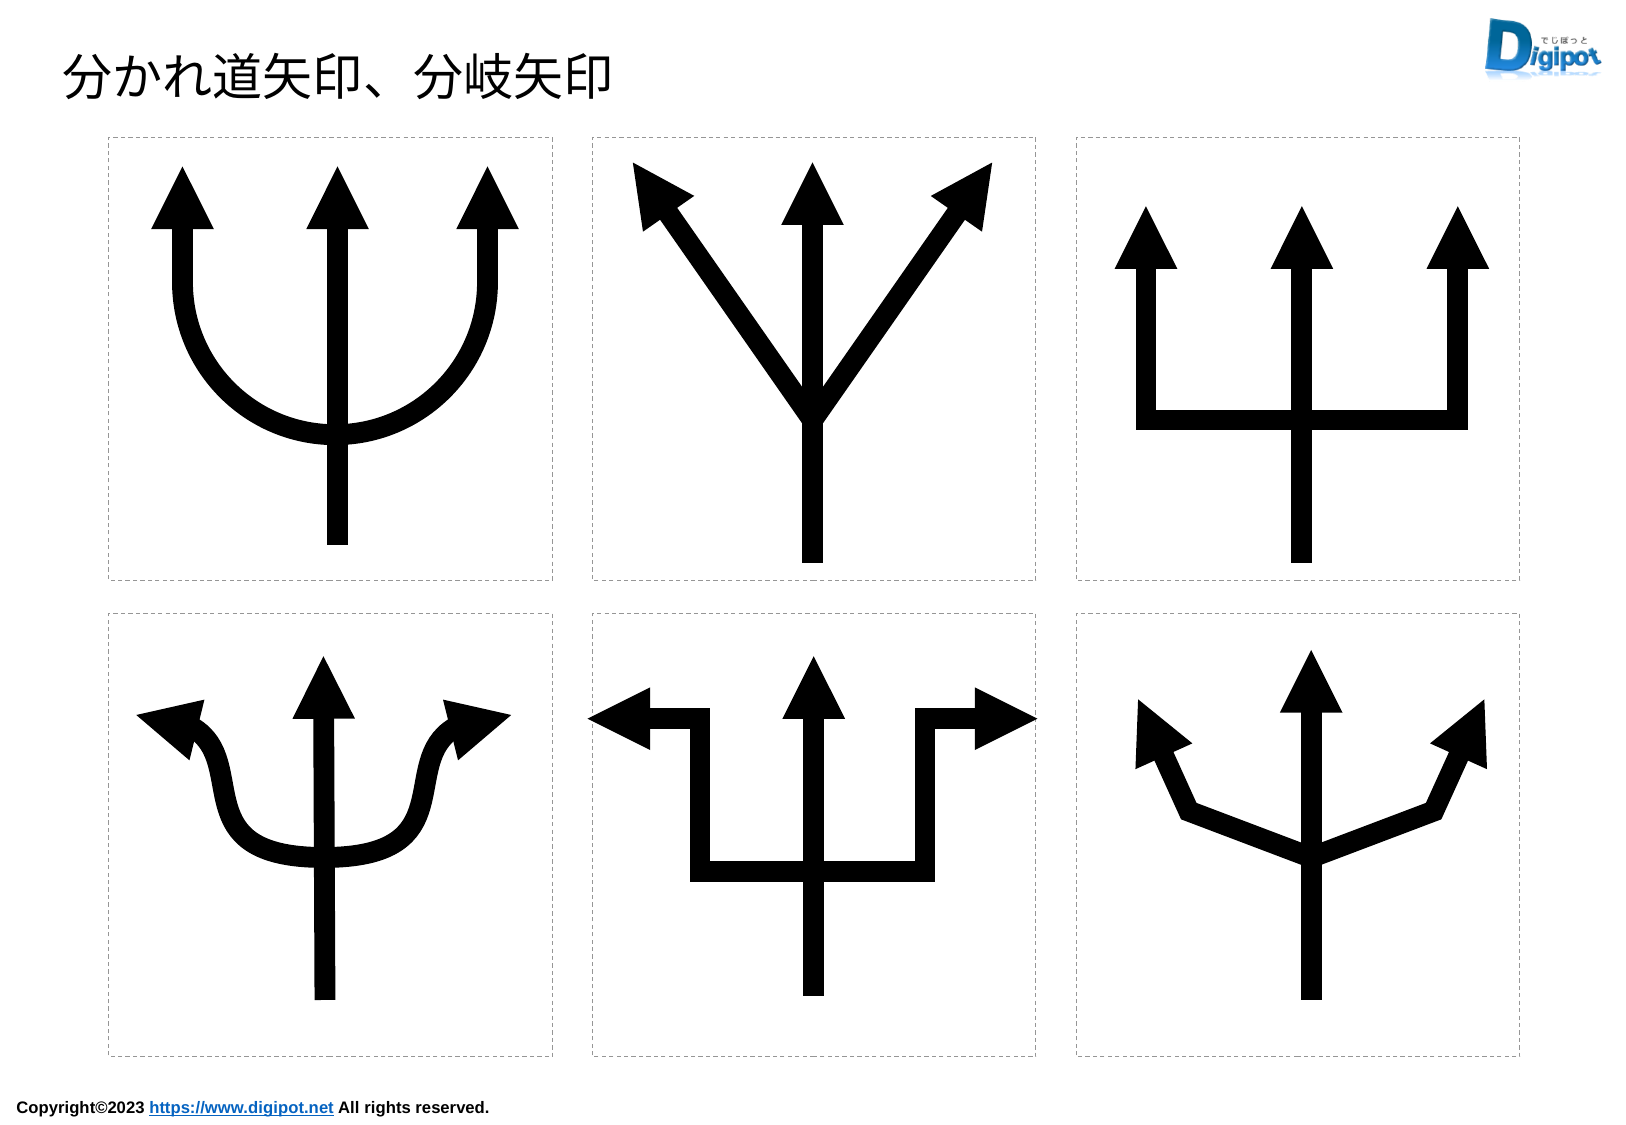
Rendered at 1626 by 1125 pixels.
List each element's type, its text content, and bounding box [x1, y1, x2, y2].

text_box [1145, 206, 1458, 563]
text_box 分かれ道矢印、分岐矢印 [48, 38, 628, 113]
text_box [182, 166, 488, 545]
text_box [1138, 649, 1485, 1001]
picture [1485, 18, 1602, 82]
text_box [136, 656, 512, 1001]
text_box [587, 656, 1038, 997]
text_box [632, 162, 993, 563]
